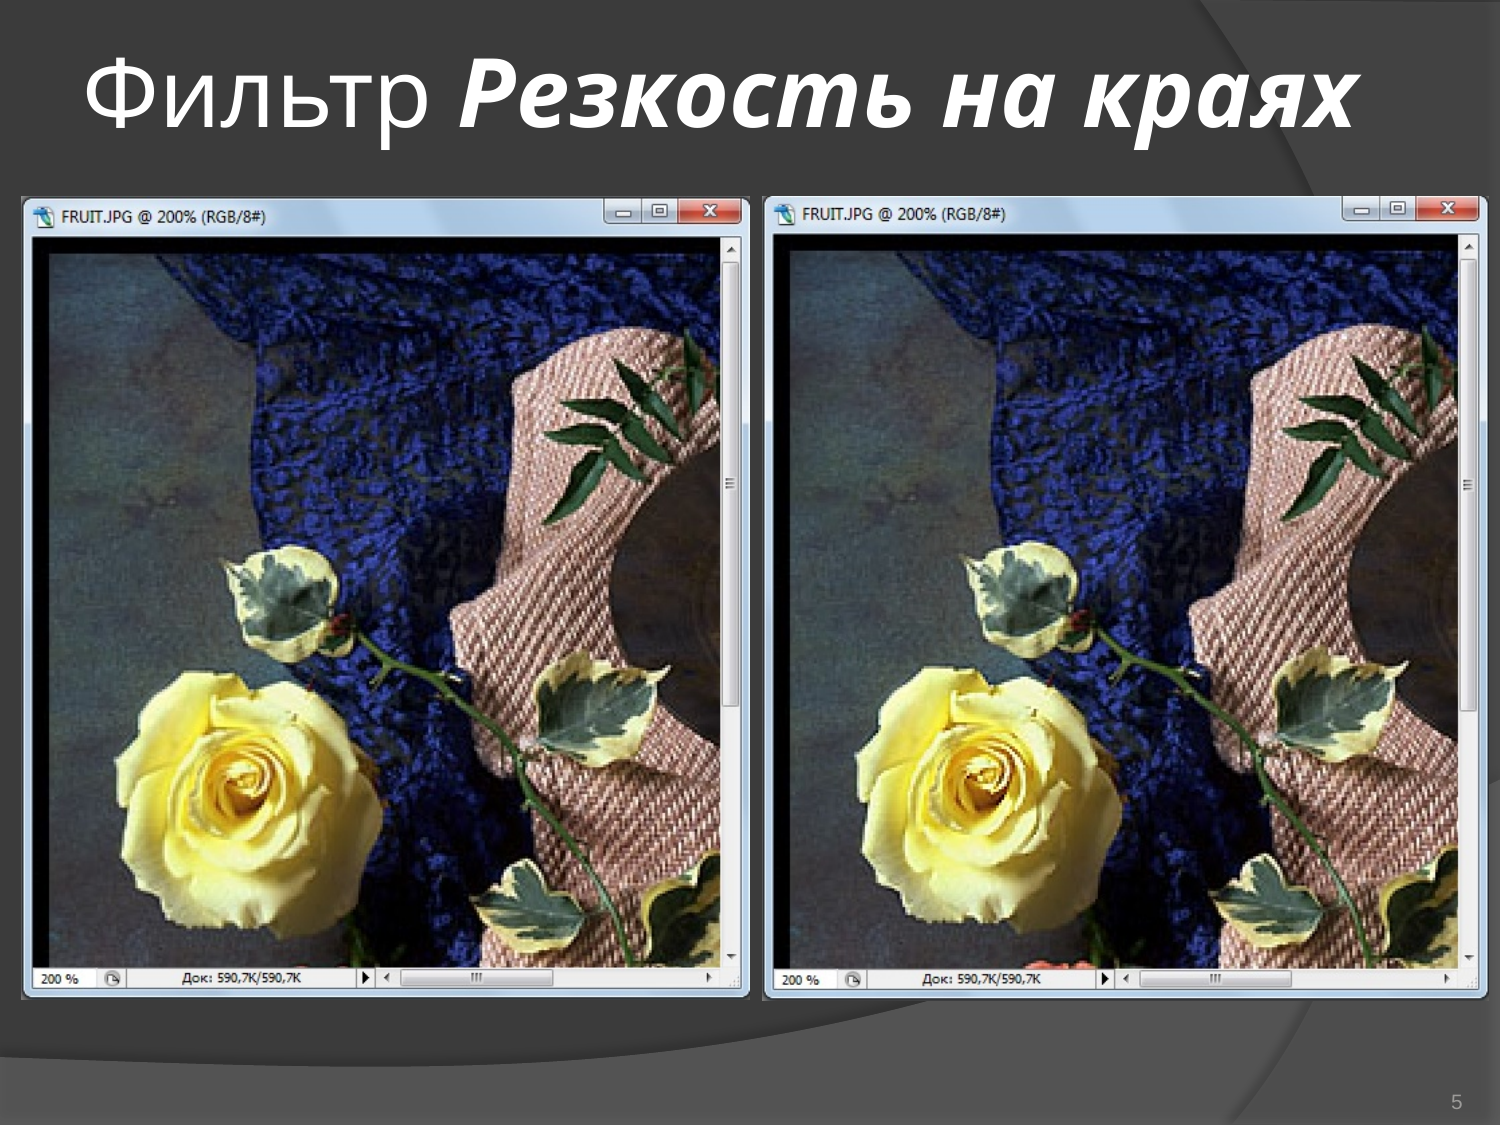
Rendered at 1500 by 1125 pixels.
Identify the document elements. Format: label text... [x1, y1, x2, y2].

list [21, 195, 750, 1000]
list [762, 196, 1490, 1001]
slide_number 5 [1337, 1053, 1463, 1114]
title Фильтр Резкость на краях [75, 0, 1425, 183]
